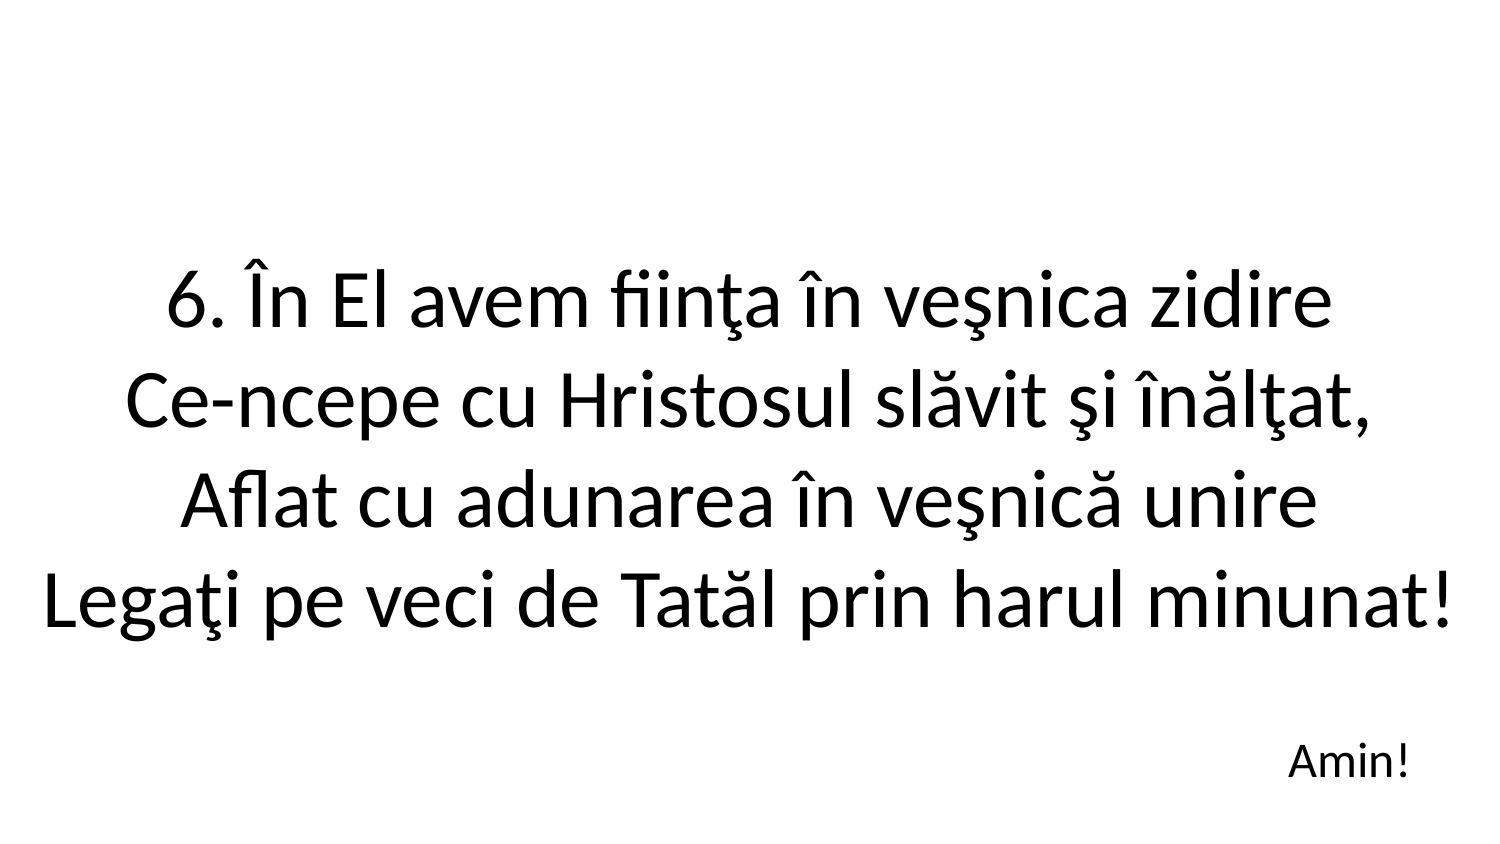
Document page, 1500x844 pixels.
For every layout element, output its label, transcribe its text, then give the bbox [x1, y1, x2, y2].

text_box 6. În El avem fiinţa în veşnica zidire Ce-ncepe cu Hristosul slăvit şi înălţat, Aflat cu adunarea în veşnică unire Legaţi pe veci de Tatăl prin harul minunat! [27, 192, 1473, 652]
text_box Amin! [1273, 674, 1427, 795]
